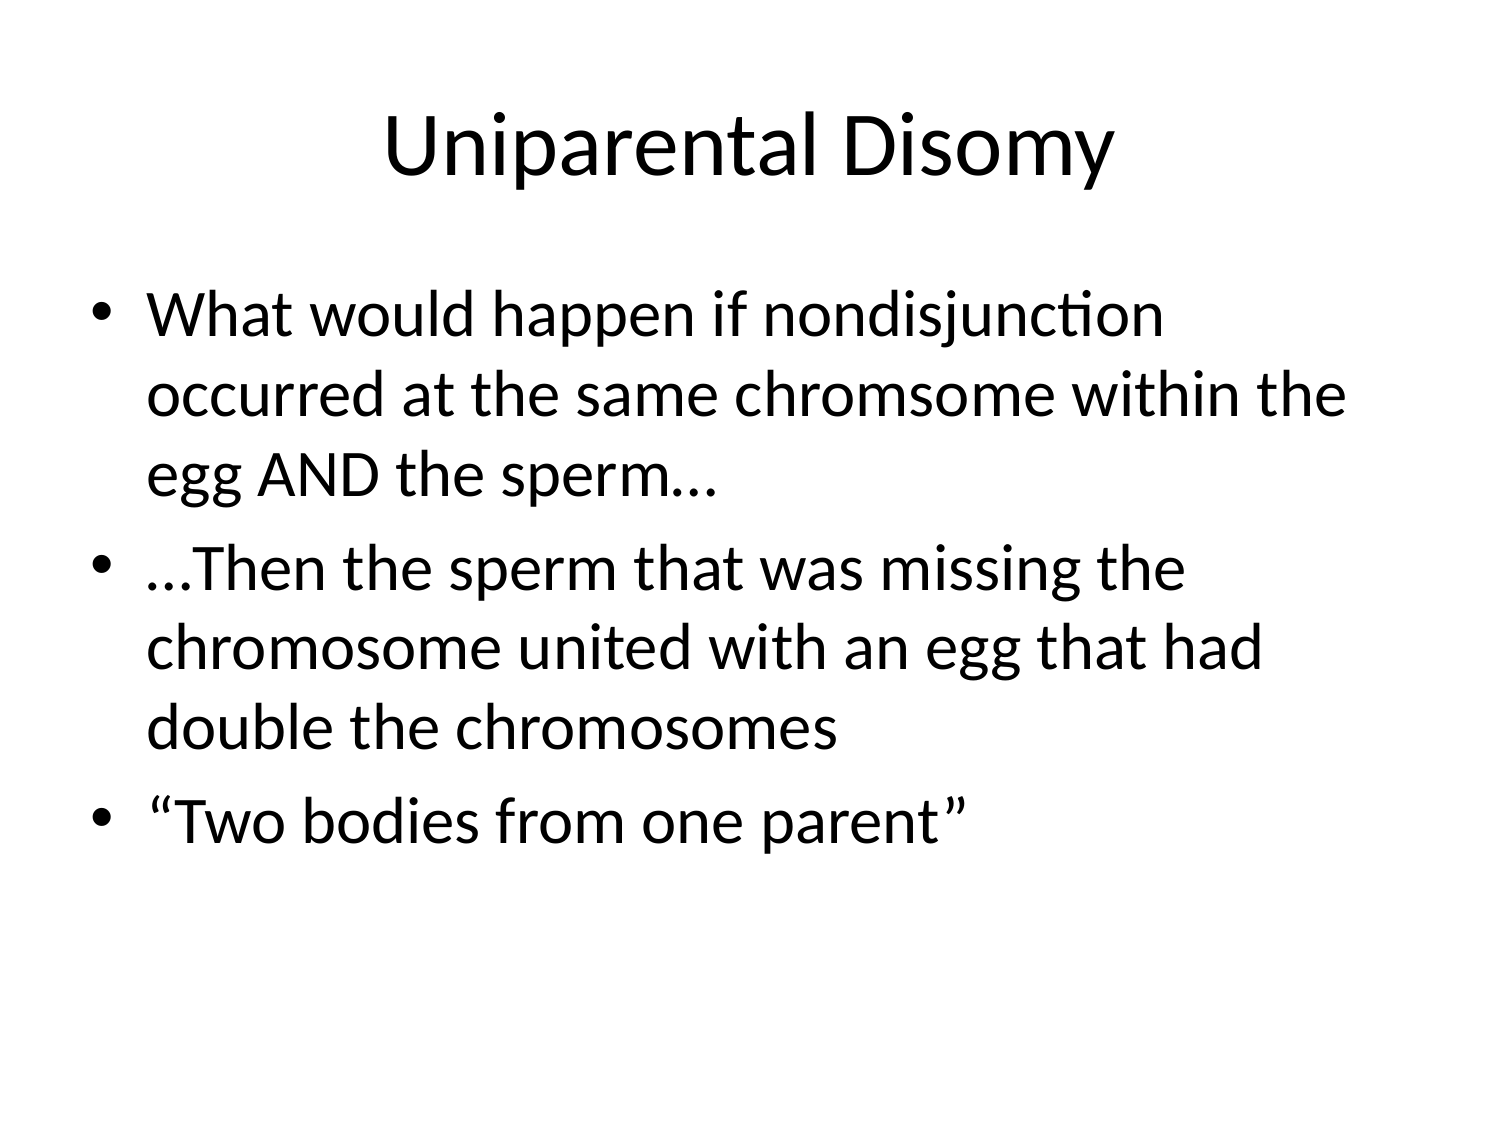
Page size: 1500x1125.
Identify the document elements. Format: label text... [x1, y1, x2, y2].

title Uniparental Disomy [75, 45, 1425, 233]
list What would happen if nondisjunction occurred at the same chromsome within the egg AND the sperm… …Then the sperm that was missing the chromosome united with an egg that had double the chromosomes “Two bodies from one parent” [75, 262, 1425, 1005]
